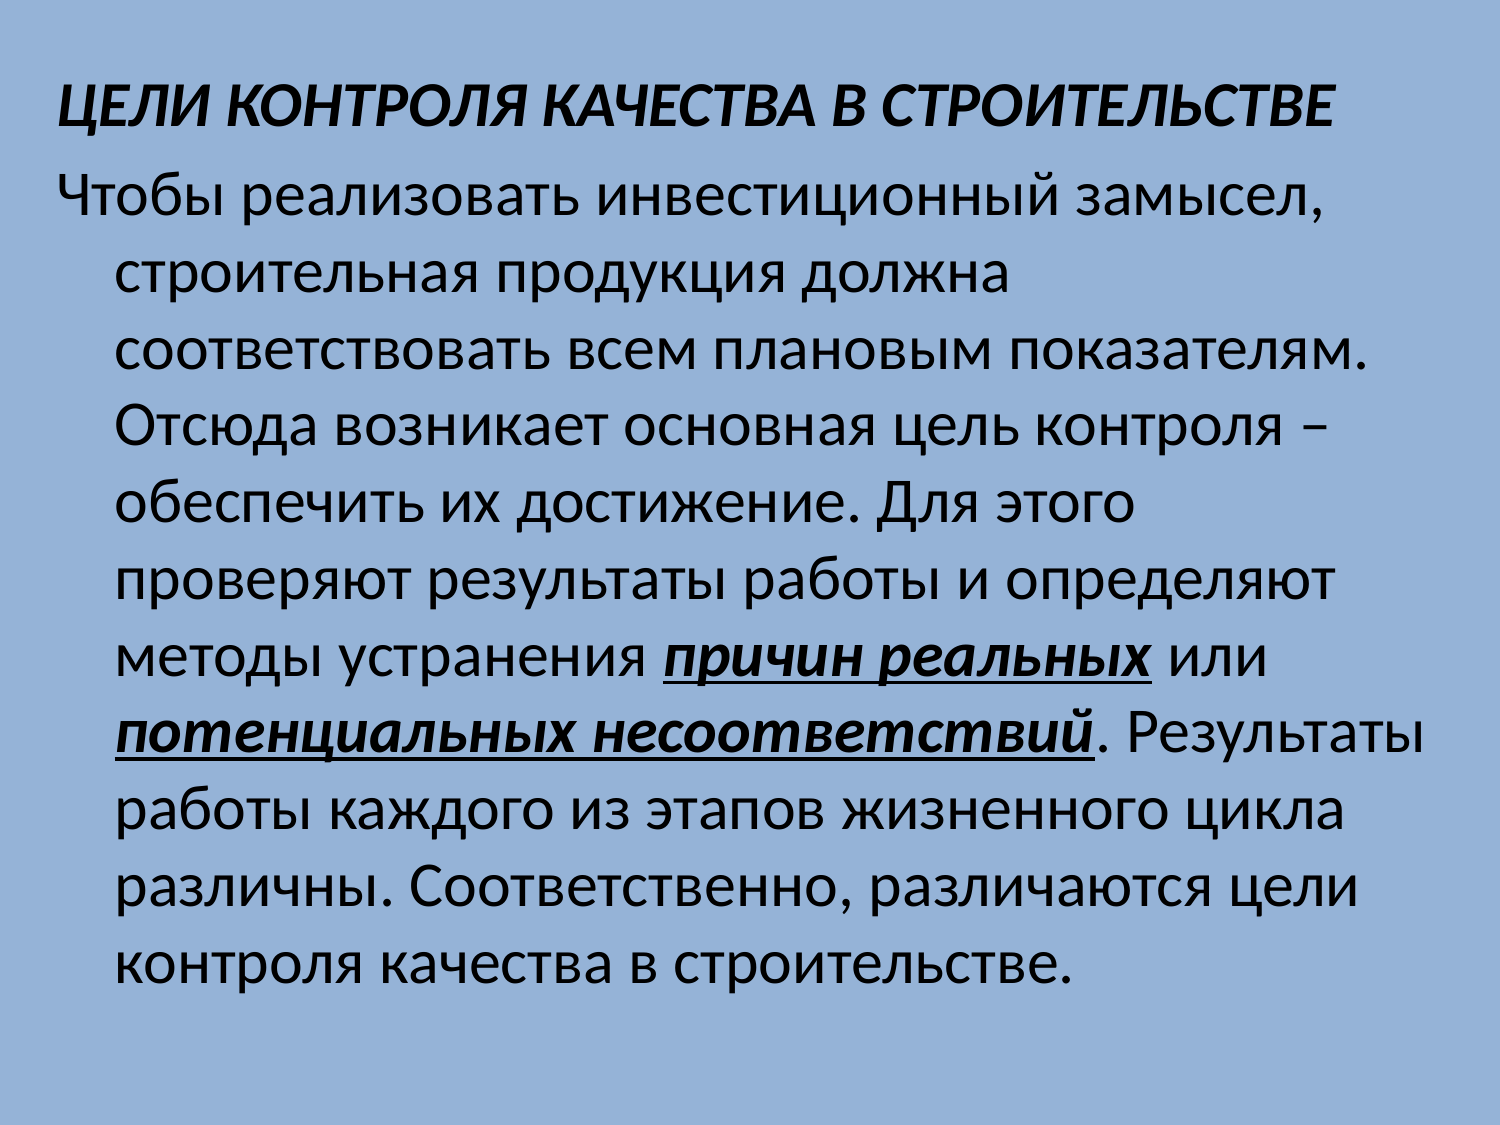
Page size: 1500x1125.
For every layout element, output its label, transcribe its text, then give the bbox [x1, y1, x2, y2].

list ЦЕЛИ КОНТРОЛЯ КАЧЕСТВА В СТРОИТЕЛЬСТВЕ Чтобы реализовать инвестиционный замысел, строительная продукция должна соответствовать всем плановым показателям. Отсюда возникает основная цель контроля – обеспечить их достижение. Для этого проверяют результаты работы и определяют методы устранения причин реальных или потенциальных несоответствий. Результаты работы каждого из этапов жизненного цикла различны. Соответственно, различаются цели контроля качества в строительстве. [41, 54, 1447, 1047]
